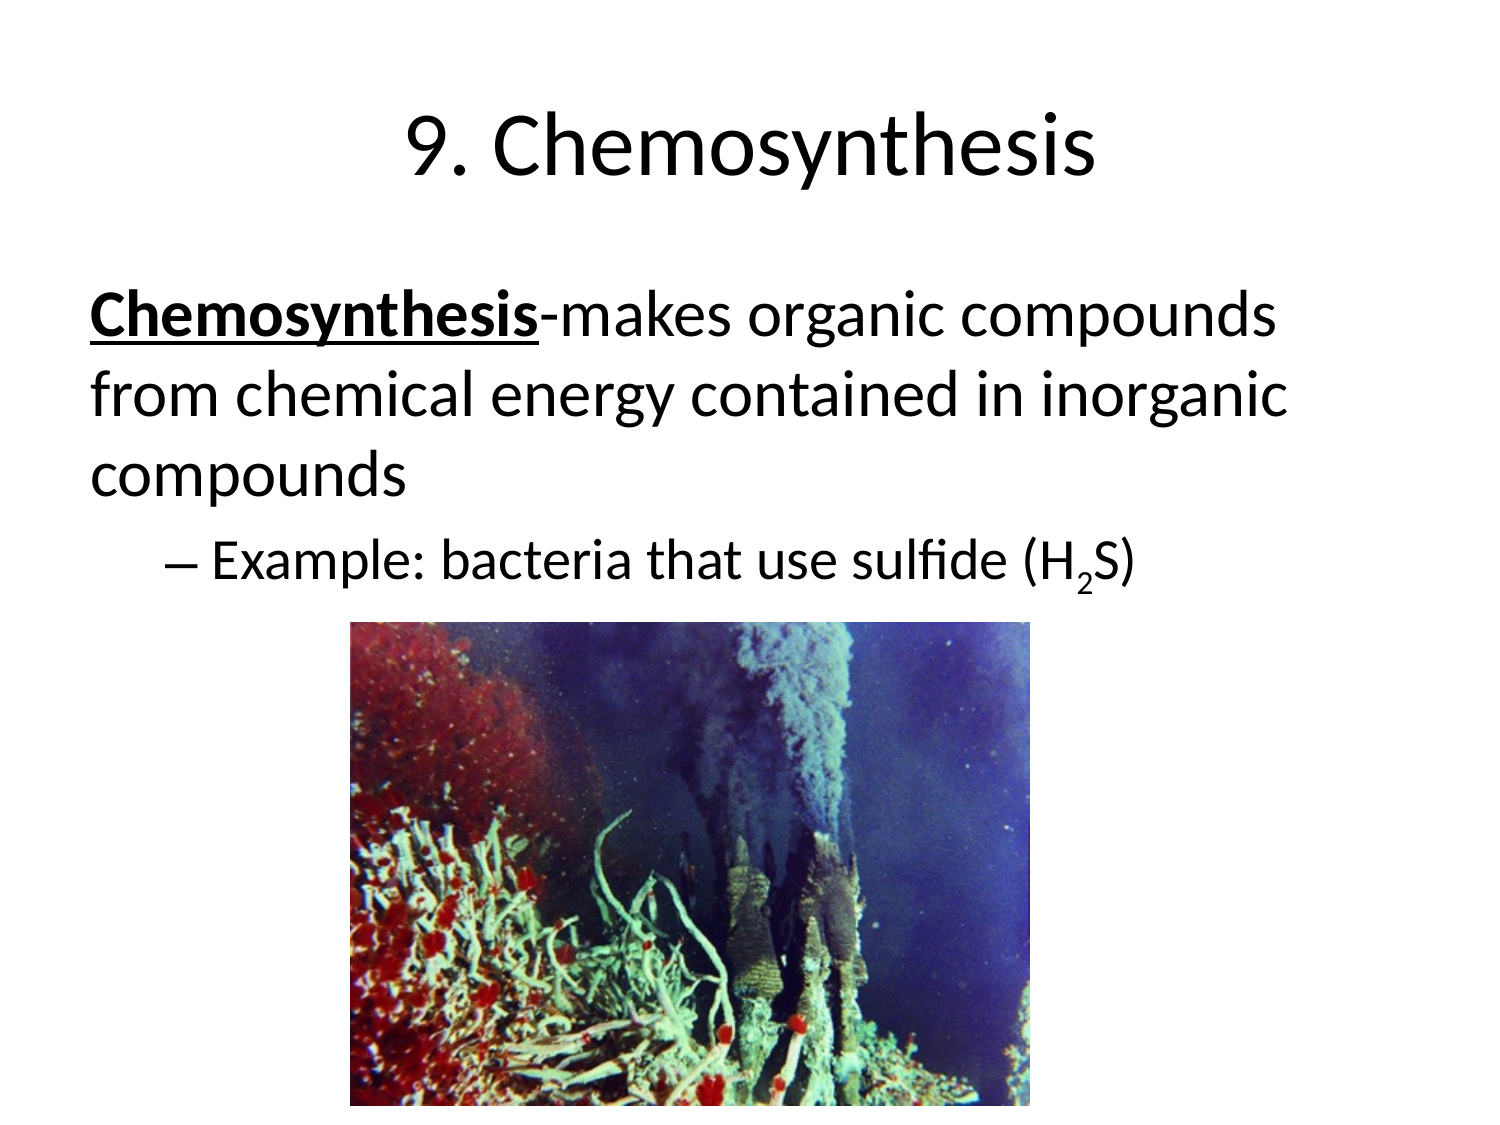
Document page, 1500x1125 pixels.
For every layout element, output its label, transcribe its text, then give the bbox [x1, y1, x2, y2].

picture [349, 622, 1030, 1107]
list Chemosynthesis-makes organic compounds from chemical energy contained in inorganic compounds Example: bacteria that use sulfide (H2S) [75, 262, 1425, 1005]
title 9. Chemosynthesis [75, 45, 1425, 233]
